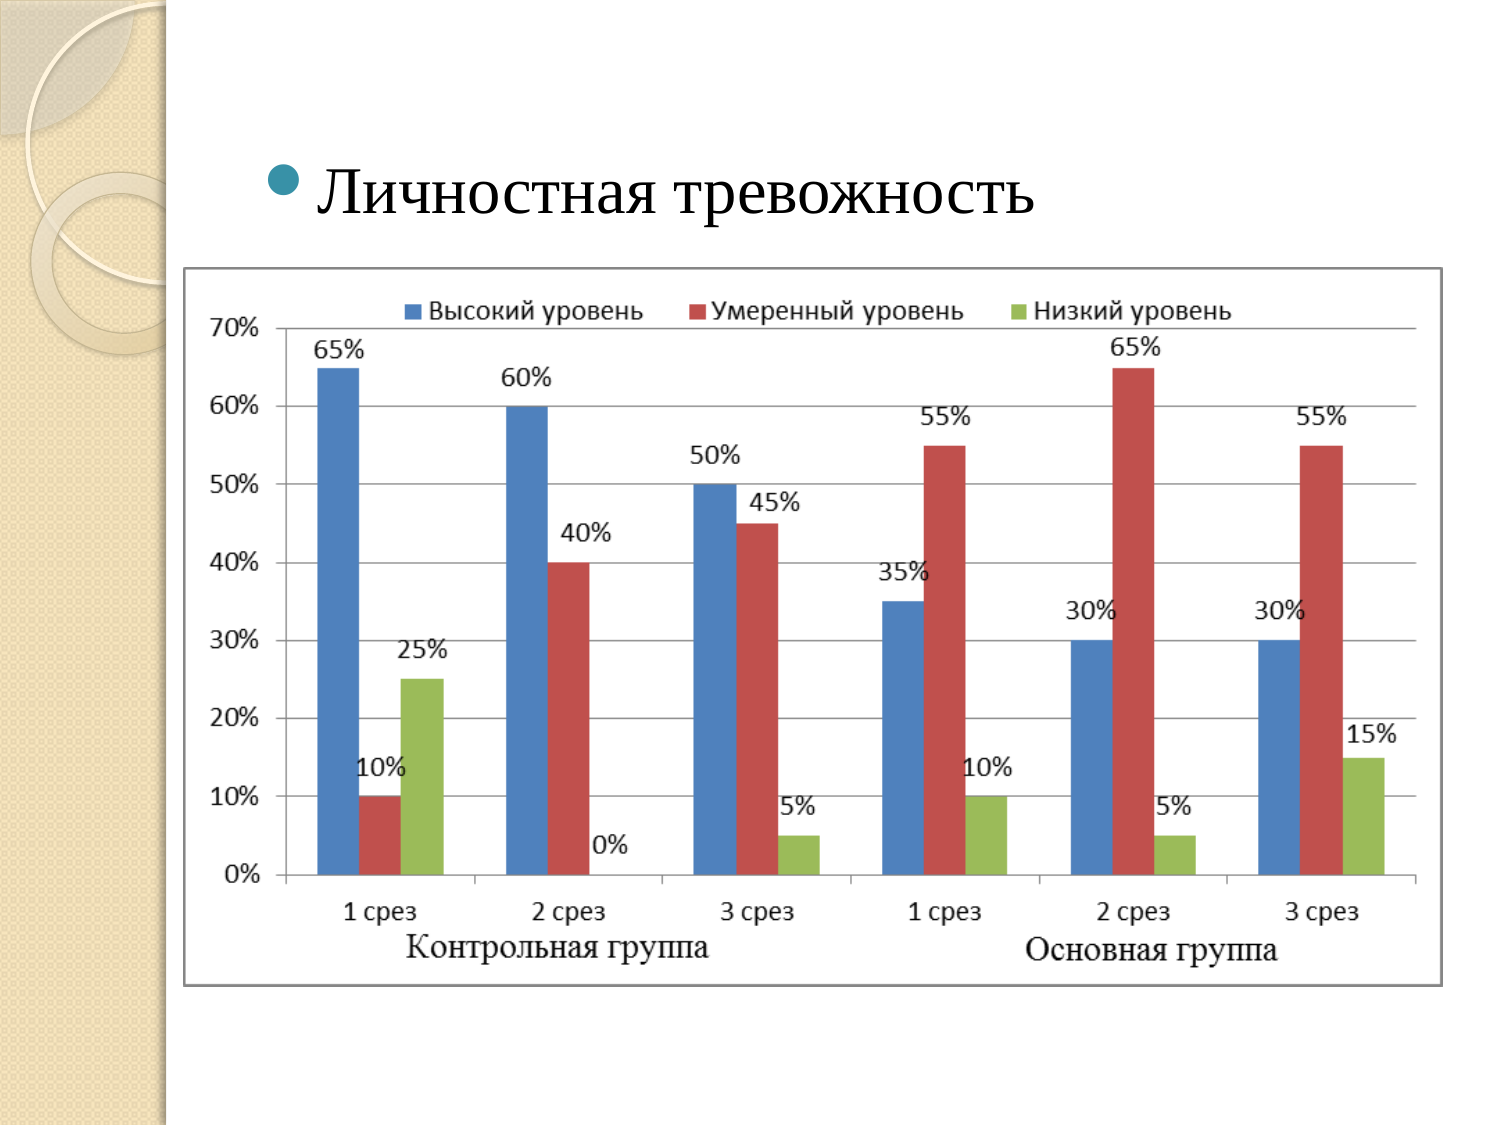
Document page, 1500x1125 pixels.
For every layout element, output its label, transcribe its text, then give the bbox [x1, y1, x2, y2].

picture [182, 266, 1443, 988]
list Личностная тревожность [235, 46, 1466, 1025]
